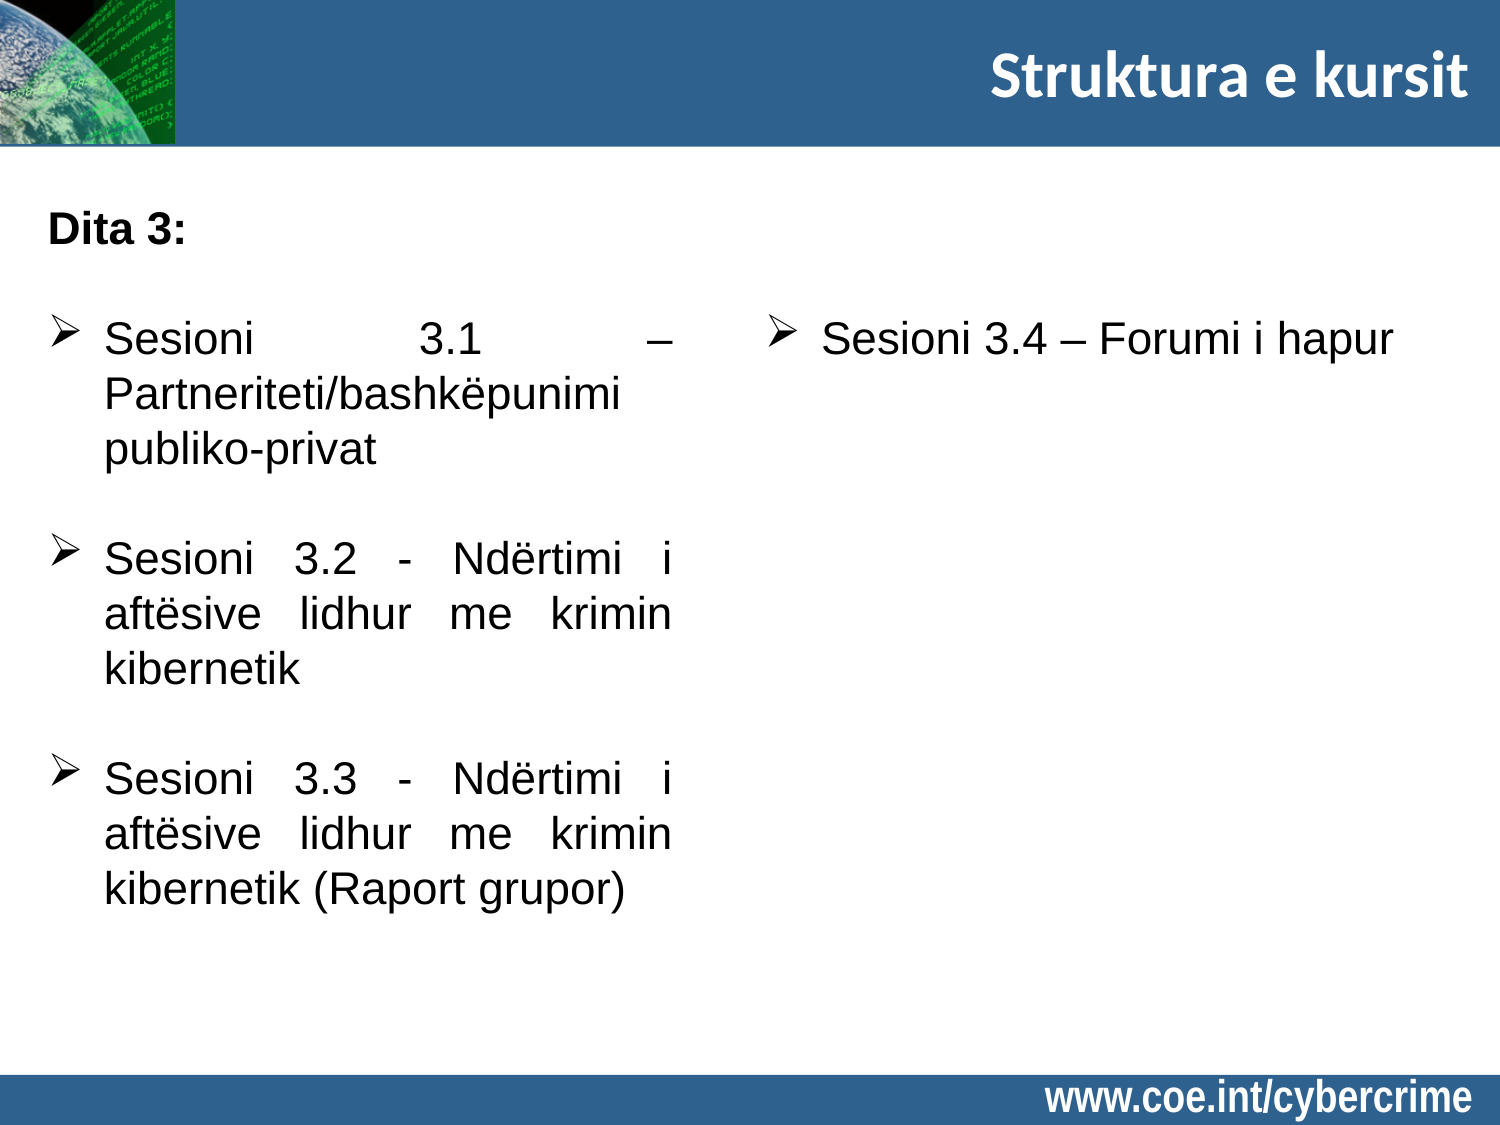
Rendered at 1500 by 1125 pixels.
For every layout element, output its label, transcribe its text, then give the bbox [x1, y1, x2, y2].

picture [0, 0, 175, 144]
text_box Struktura e kursit [177, 0, 1500, 149]
text_box Sesioni 3.4 – Forumi i hapur [749, 191, 1457, 482]
text_box www.coe.int/cybercrime [1030, 1059, 1500, 1125]
text_box [0, 1073, 1030, 1125]
text_box Dita 3: Sesioni 3.1 – Partneriteti/bashkëpunimi publiko-privat Sesioni 3.2 - Ndërtimi i aftësive lidhur me krimin kibernetik Sesioni 3.3 - Ndërtimi i aftësive lidhur me krimin kibernetik (Raport grupor) [32, 191, 688, 976]
